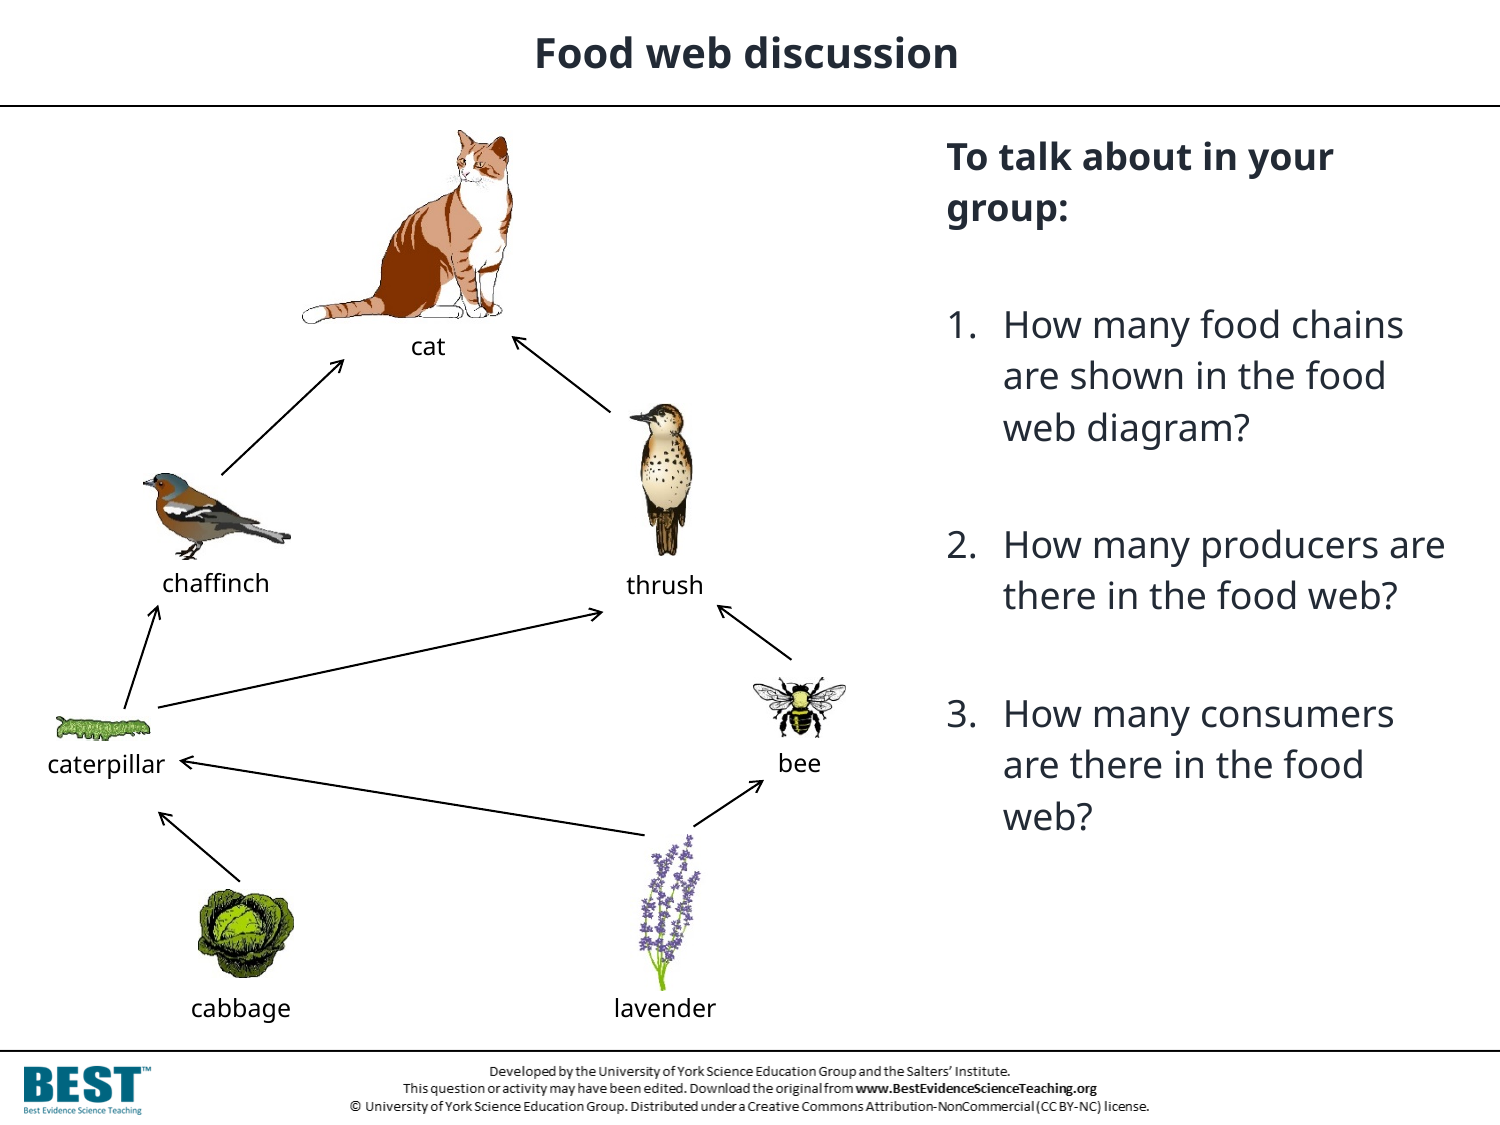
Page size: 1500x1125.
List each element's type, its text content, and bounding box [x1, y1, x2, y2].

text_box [23, 131, 883, 1045]
picture [0, 105, 1500, 1125]
text_box Food web discussion [23, 4, 1471, 99]
